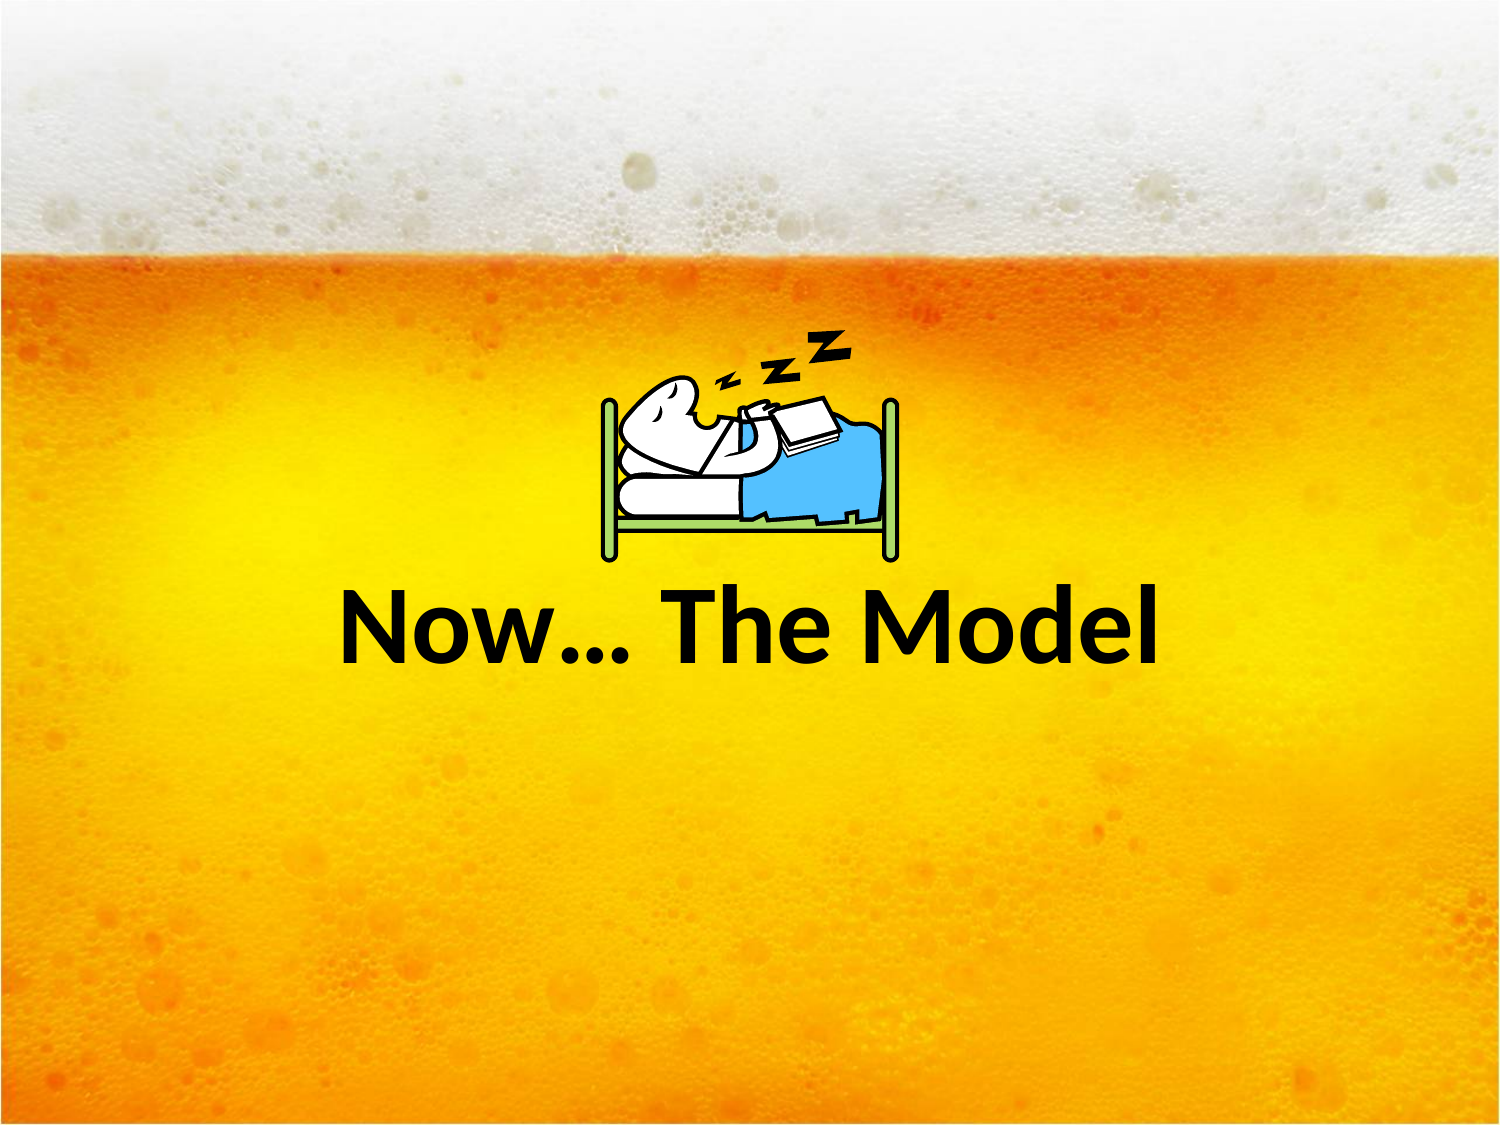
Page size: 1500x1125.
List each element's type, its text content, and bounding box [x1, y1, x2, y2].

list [600, 329, 900, 563]
title Now… The Model [75, 525, 1425, 713]
picture [0, 0, 1500, 1125]
